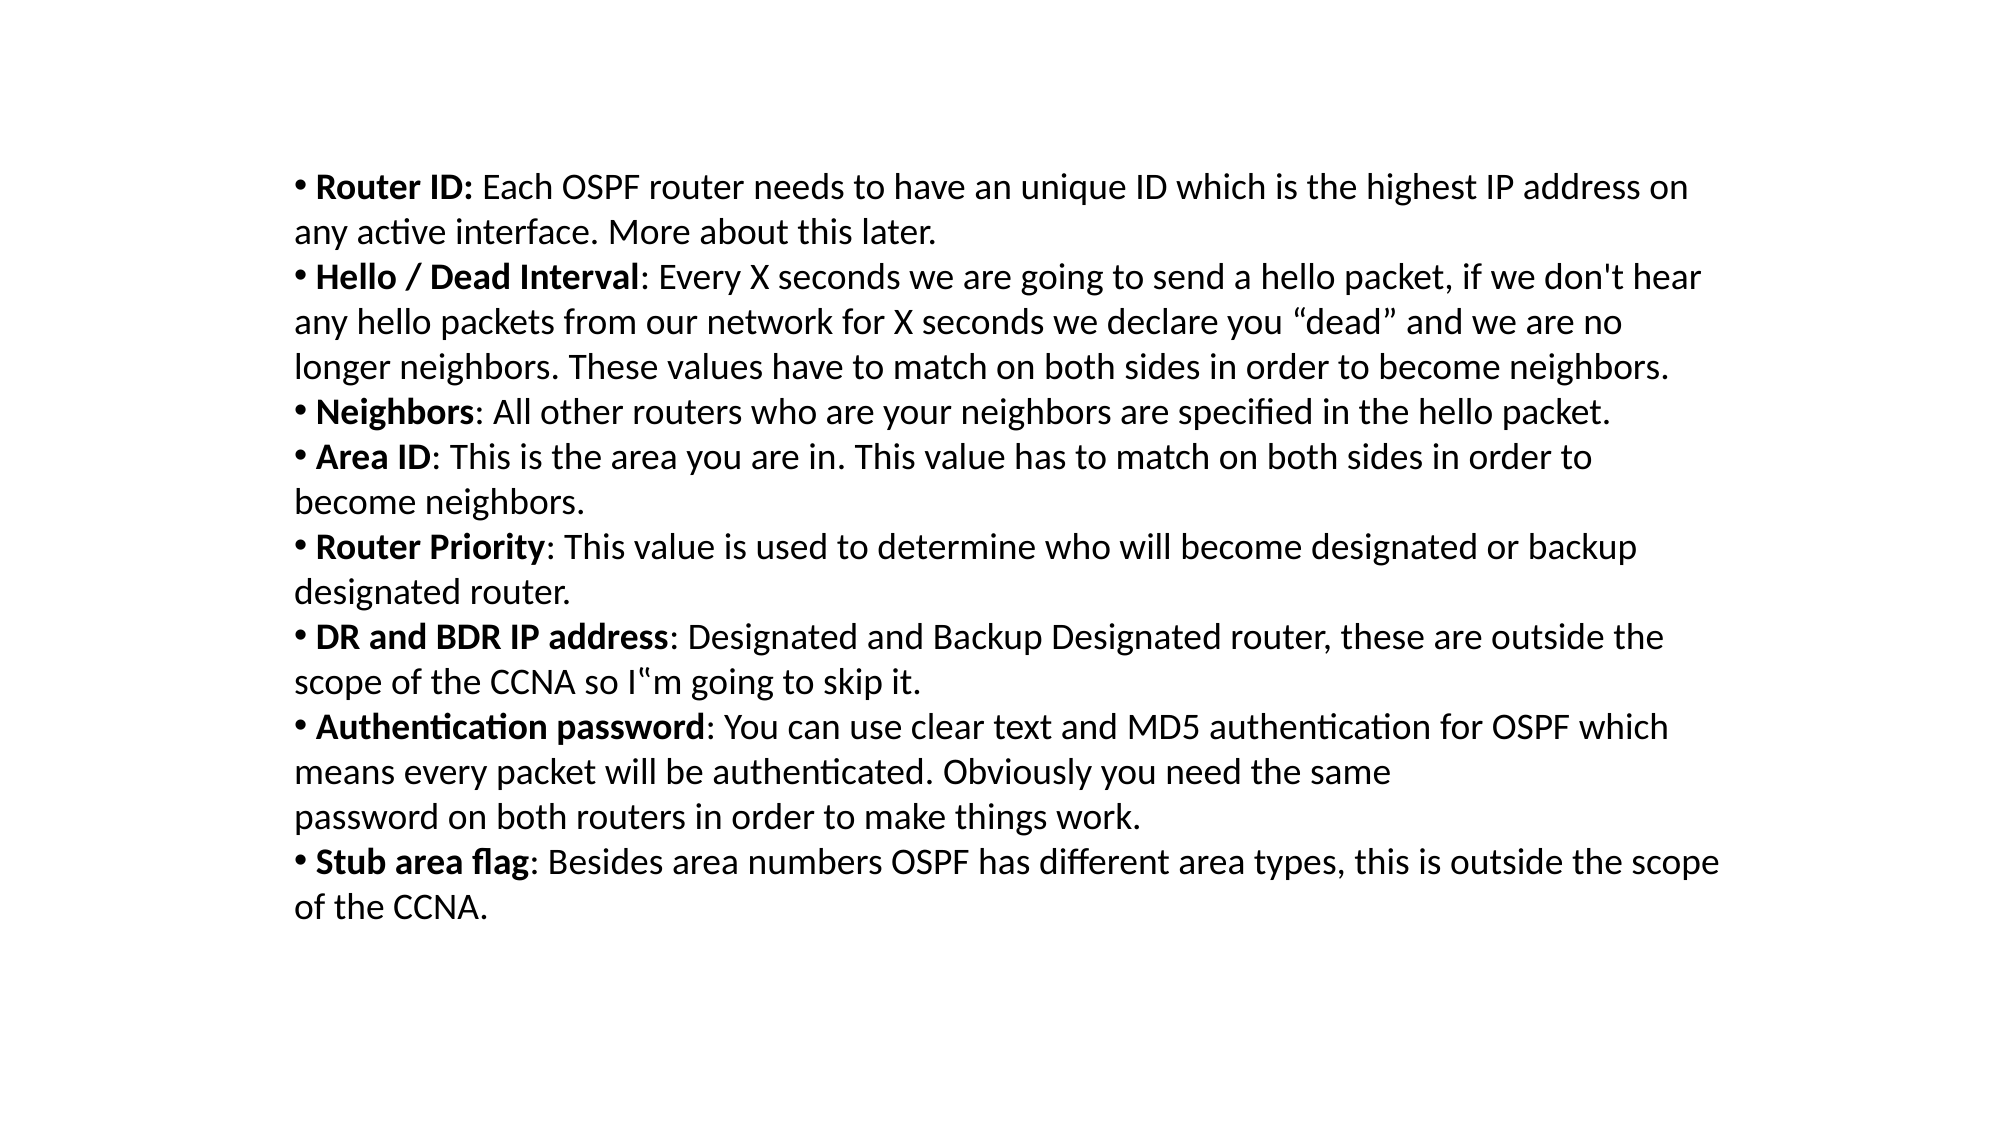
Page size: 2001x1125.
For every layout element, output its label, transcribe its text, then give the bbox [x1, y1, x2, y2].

text_box Router ID: Each OSPF router needs to have an unique ID which is the highest IP address on any active interface. More about this later. Hello / Dead Interval: Every X seconds we are going to send a hello packet, if we don't hear any hello packets from our network for X seconds we declare you “dead” and we are no longer neighbors. These values have to match on both sides in order to become neighbors. Neighbors: All other routers who are your neighbors are specified in the hello packet. Area ID: This is the area you are in. This value has to match on both sides in order to become neighbors. Router Priority: This value is used to determine who will become designated or backup designated router. DR and BDR IP address: Designated and Backup Designated router, these are outside the scope of the CCNA so I‟m going to skip it. Authentication password: You can use clear text and MD5 authentication for OSPF which means every packet will be authenticated. Obviously you need the same password on both routers in order to make things work. Stub area flag: Besides area numbers OSPF has different area types, this is outside the scope of the CCNA. [279, 154, 1739, 935]
